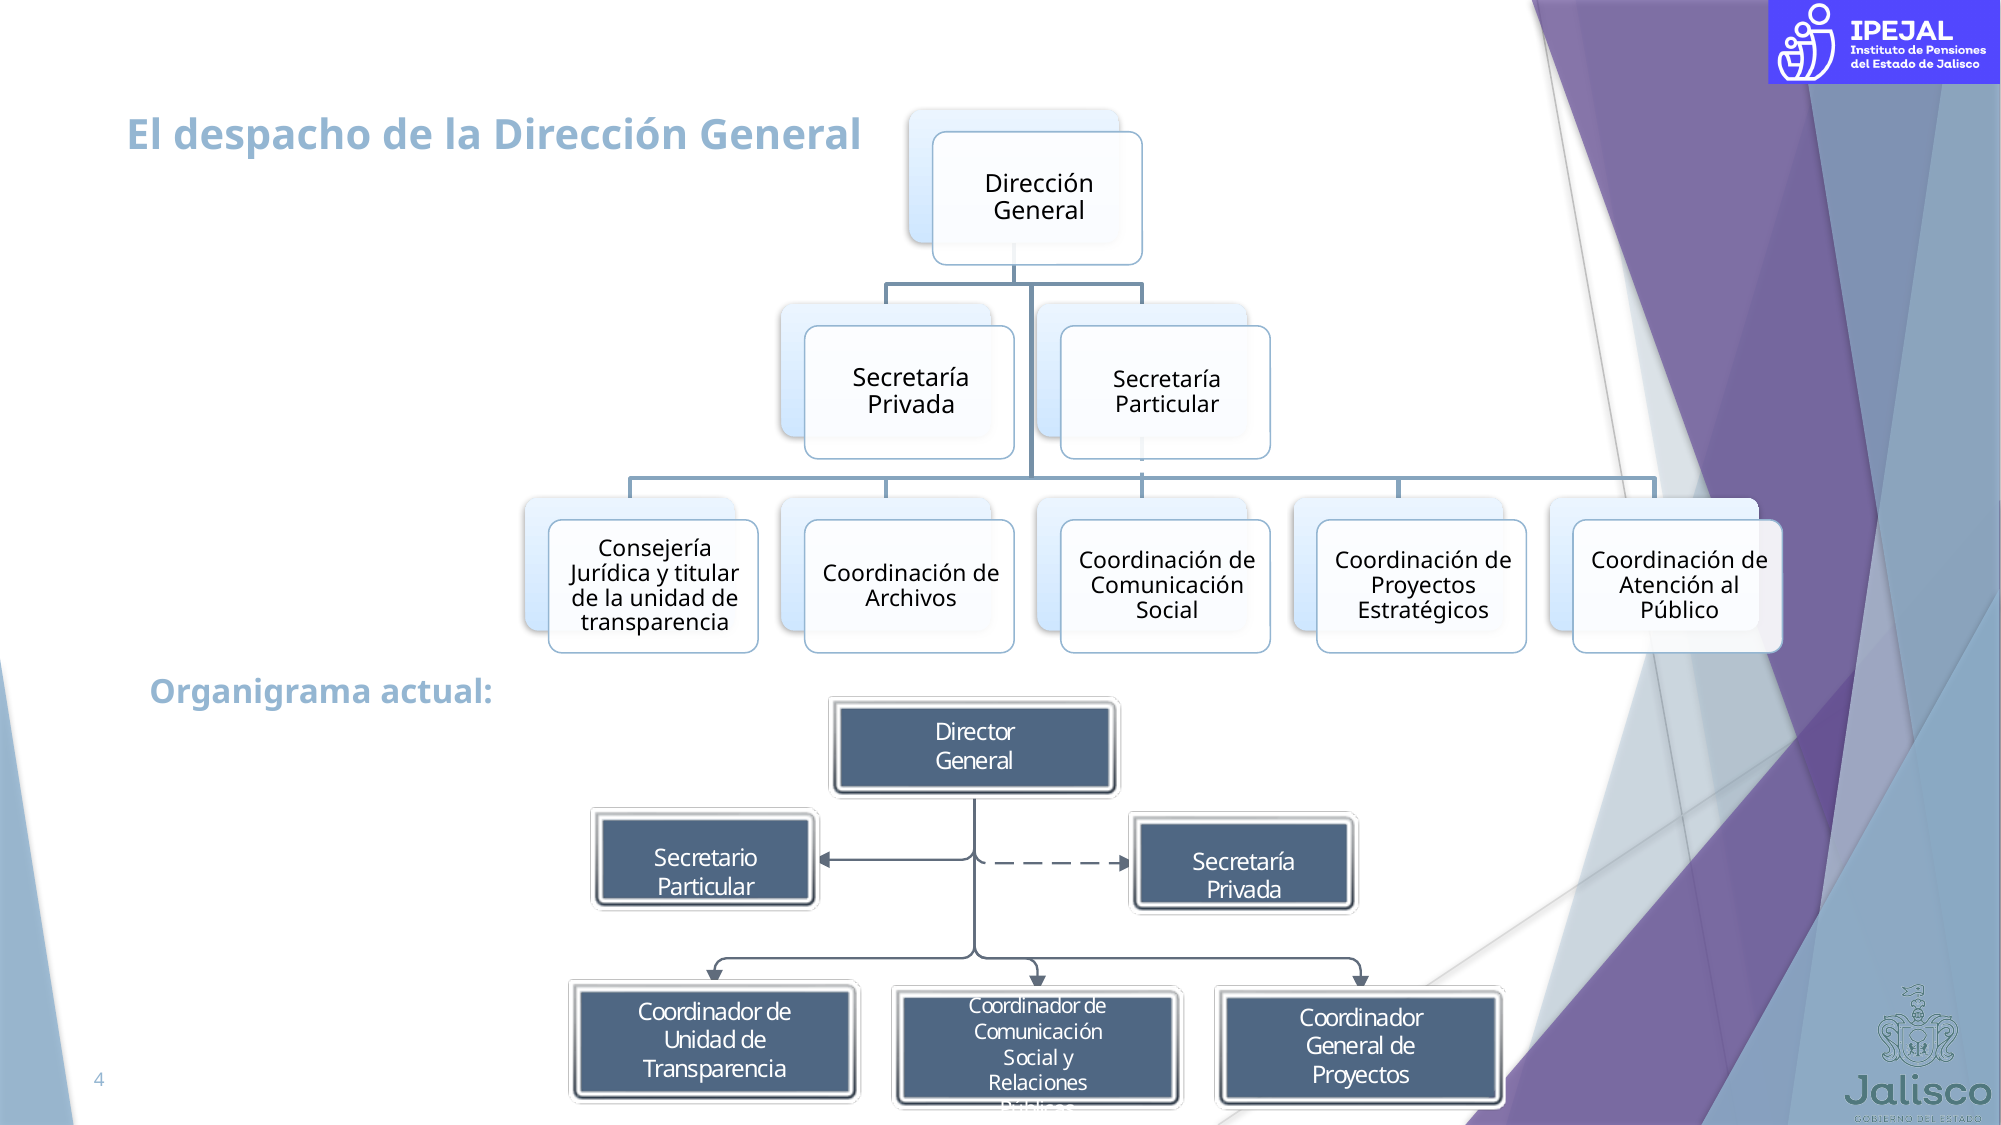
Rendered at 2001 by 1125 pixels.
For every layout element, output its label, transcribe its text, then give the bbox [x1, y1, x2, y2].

title El despacho de la Dirección General [111, 99, 1522, 317]
picture [1768, 0, 2000, 84]
picture [1839, 981, 1998, 1125]
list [350, 109, 1957, 654]
picture [566, 694, 1506, 1125]
text_box 4 [7, 1050, 120, 1111]
text_box Organigrama actual: [134, 662, 1545, 880]
